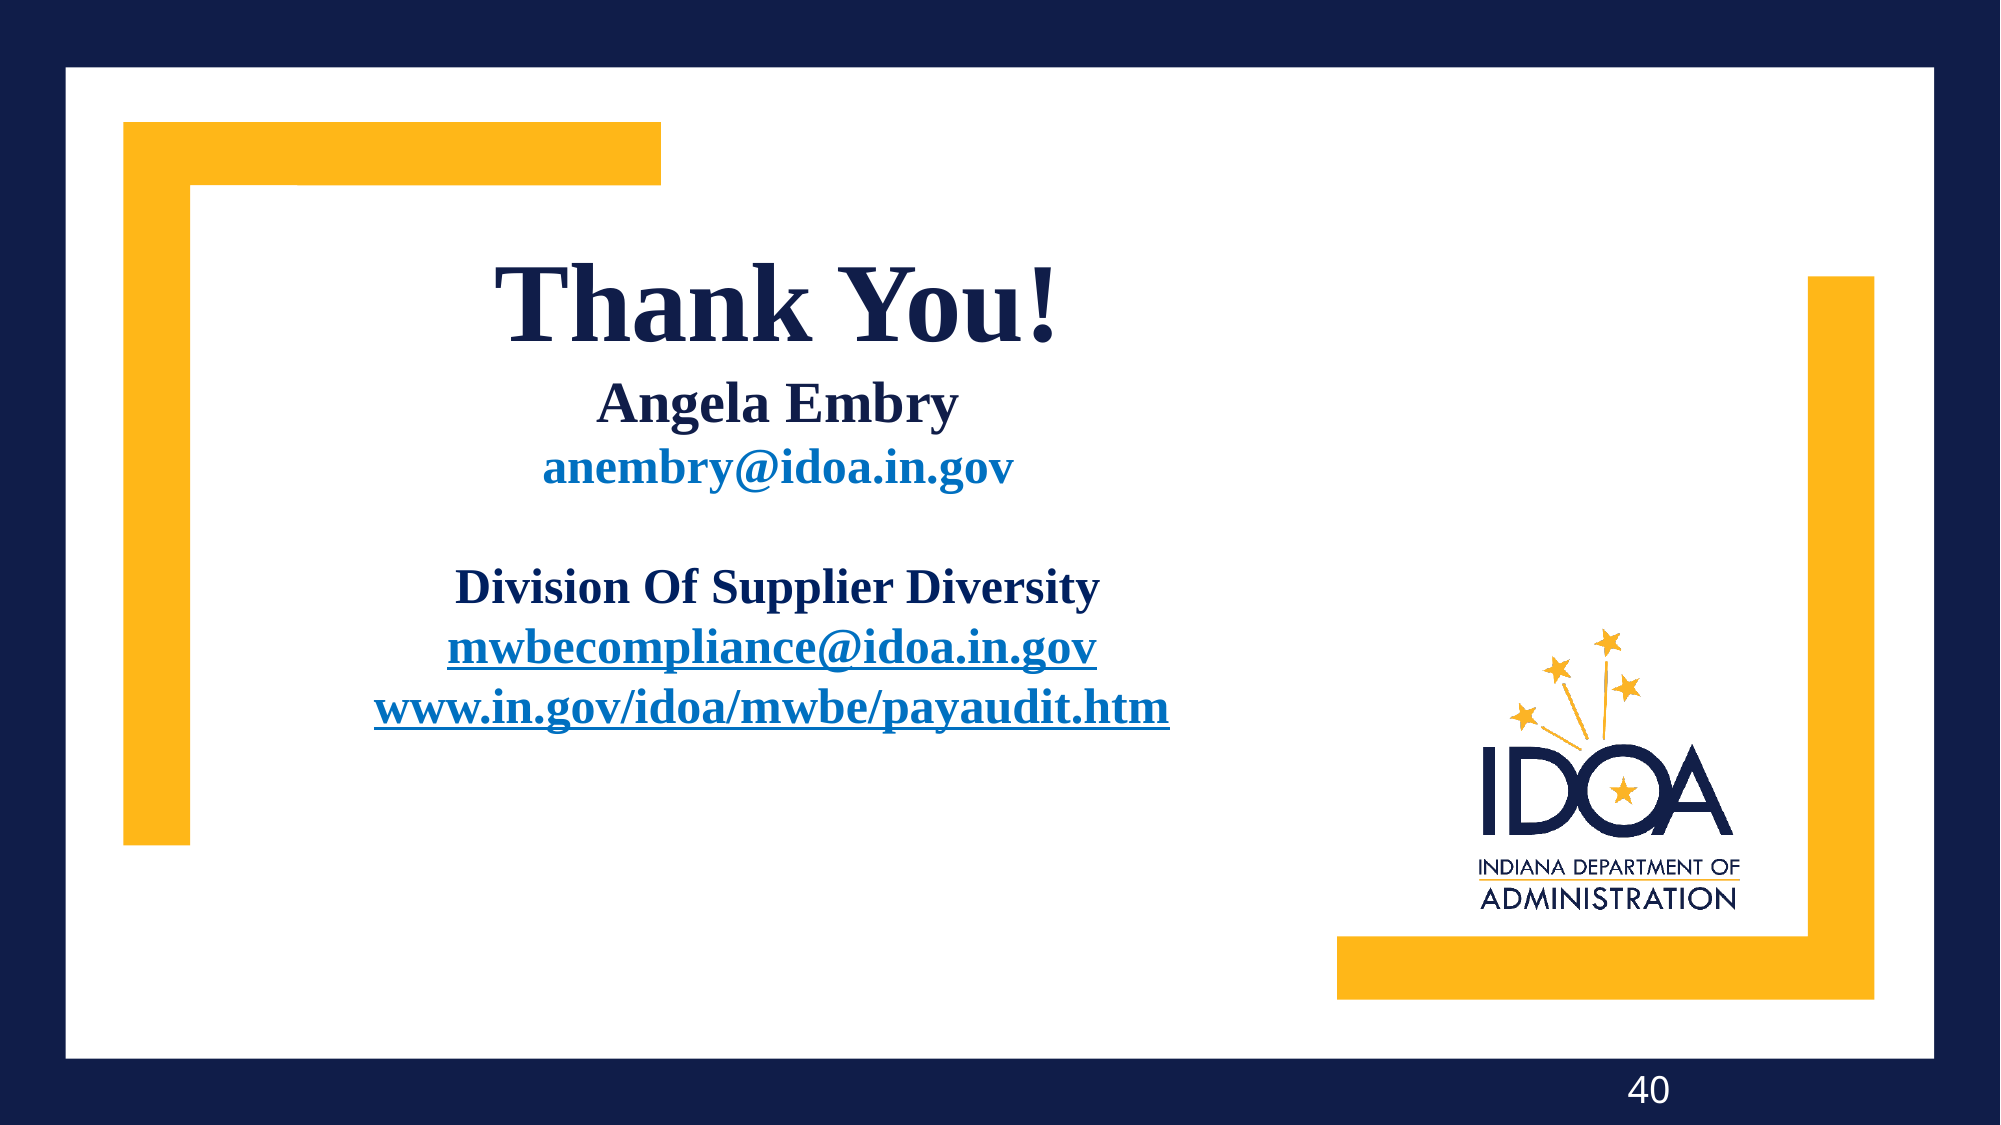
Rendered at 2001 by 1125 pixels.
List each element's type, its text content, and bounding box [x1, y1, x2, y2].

title Thank You! Angela Embry anembry@idoa.in.gov Division Of Supplier Diversity mwbecompliance@idoa.in.gov www.in.gov/idoa/mwbe/payaudit.htm [132, 253, 1368, 802]
picture [1412, 599, 1800, 987]
slide_number 40 [1612, 1058, 1875, 1125]
